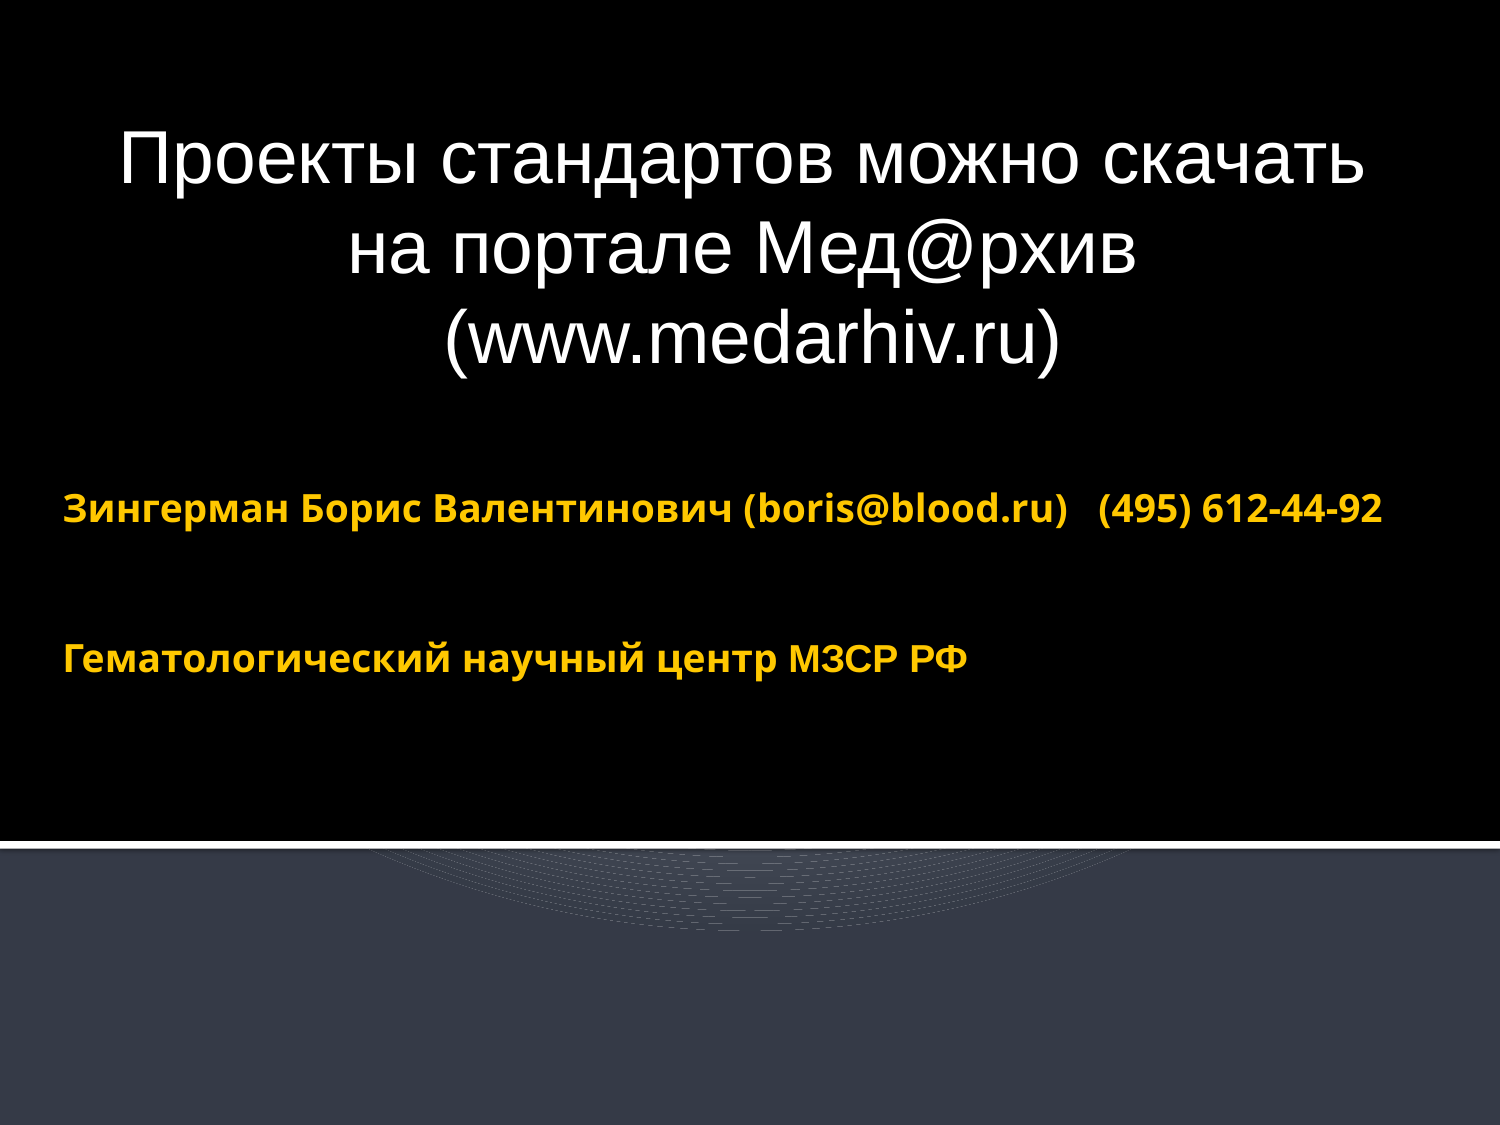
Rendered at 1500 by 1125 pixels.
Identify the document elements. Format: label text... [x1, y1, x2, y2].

text_box Проекты стандартов можно скачать на портале Мед@рхив (www.medarhiv.ru) [103, 100, 1403, 386]
title Зингерман Борис Валентинович (boris@blood.ru) (495) 612-44-92 Гематологический научный центр МЗСР РФ [47, 492, 1430, 768]
